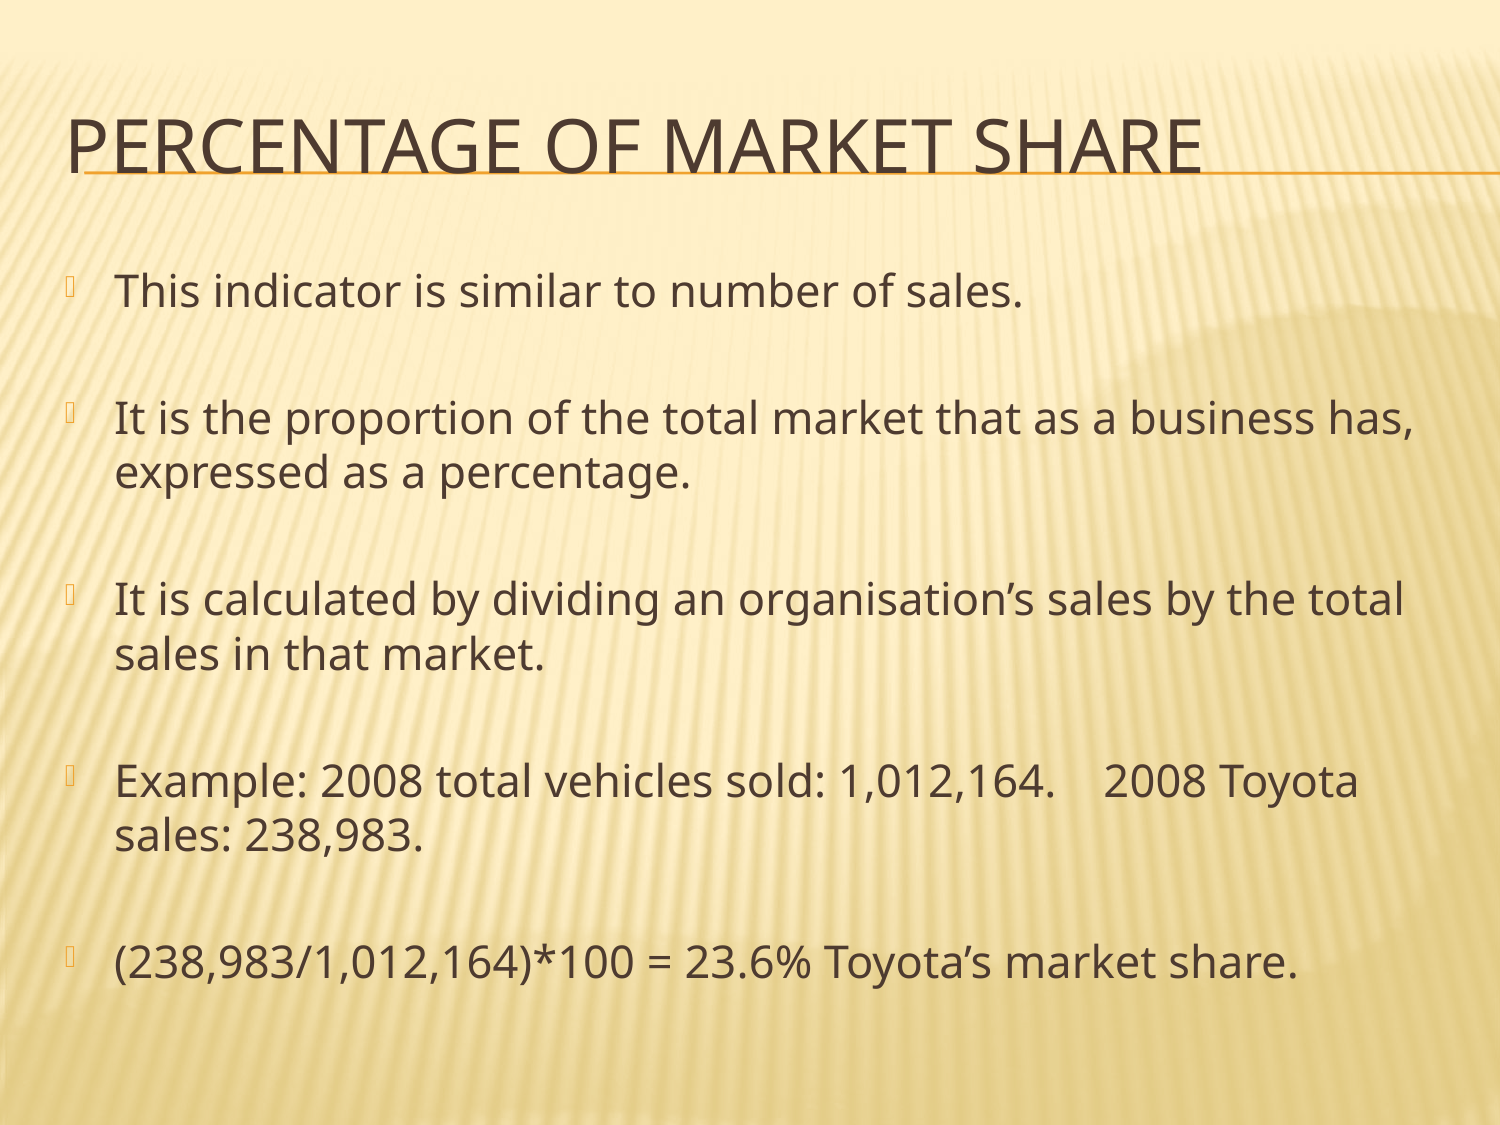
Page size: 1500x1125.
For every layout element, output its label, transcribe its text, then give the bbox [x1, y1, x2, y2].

list This indicator is similar to number of sales. It is the proportion of the total market that as a business has, expressed as a percentage. It is calculated by dividing an organisation’s sales by the total sales in that market. Example: 2008 total vehicles sold: 1,012,164. 2008 Toyota sales: 238,983. (238,983/1,012,164)*100 = 23.6% Toyota’s market share. [50, 254, 1475, 998]
title Percentage of Market Share [50, 75, 1475, 213]
